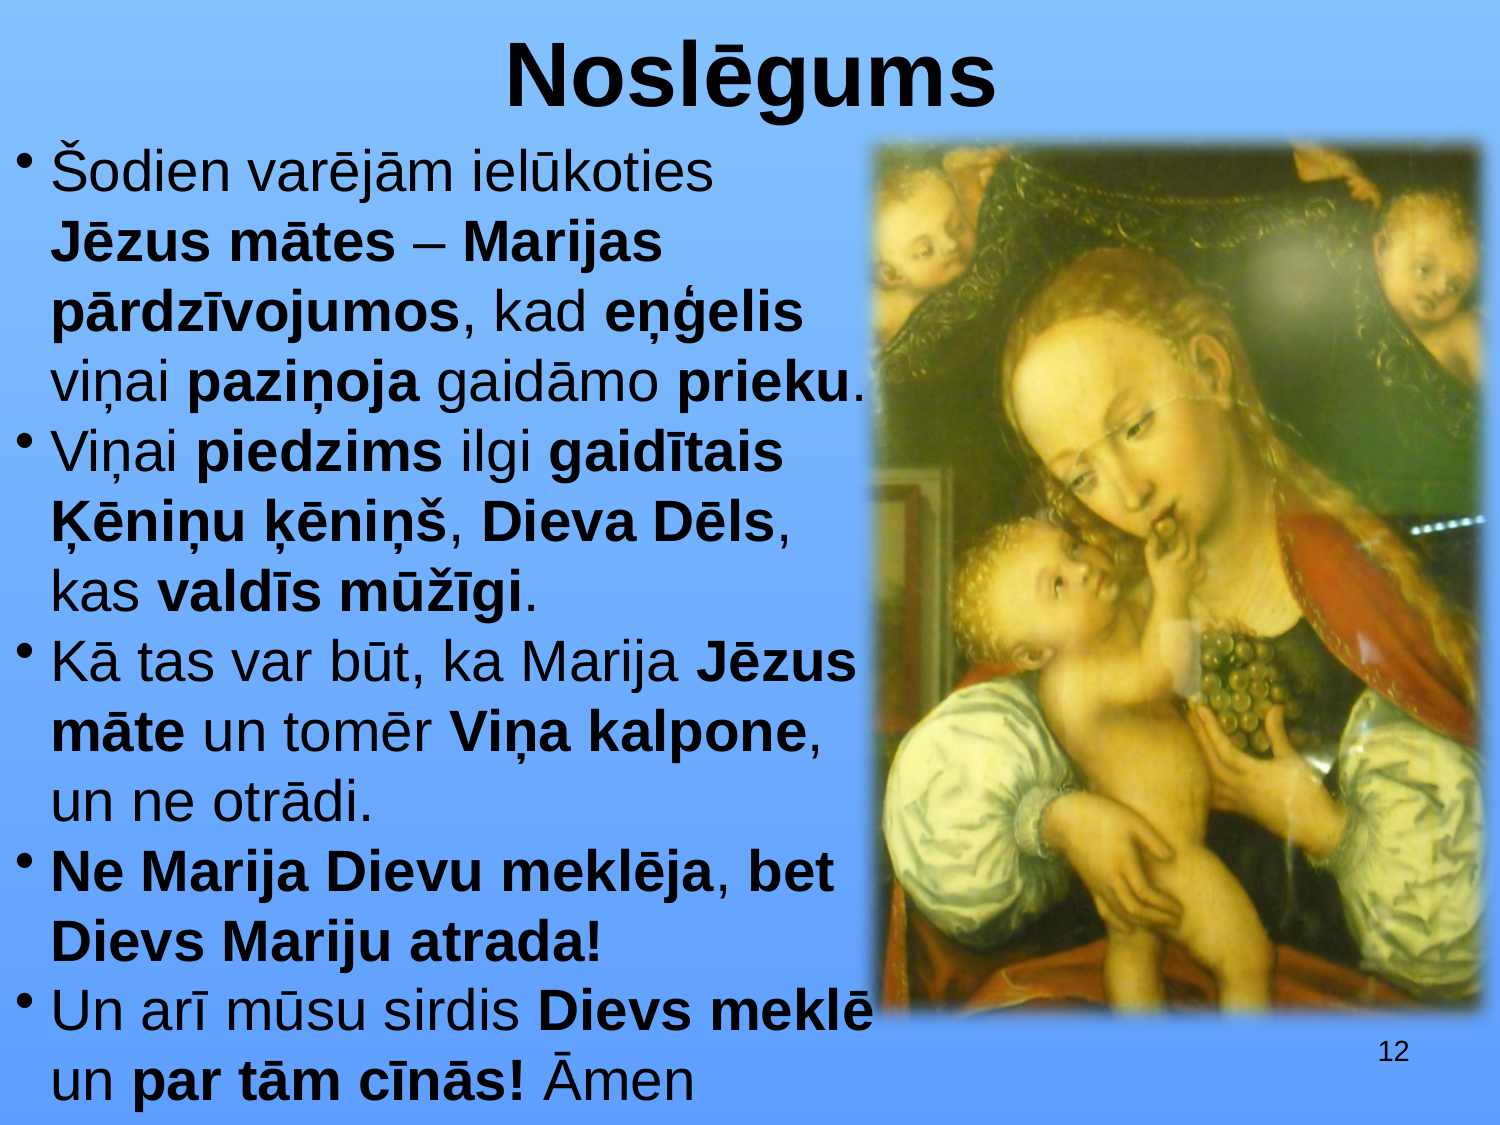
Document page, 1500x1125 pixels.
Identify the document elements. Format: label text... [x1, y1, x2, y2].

text_box Šodien varējām ielūkoties Jēzus mātes – Marijas pārdzīvojumos, kad eņģelis viņai paziņoja gaidāmo prieku. Viņai piedzims ilgi gaidītais Ķēniņu ķēniņš, Dieva Dēls, kas valdīs mūžīgi. Kā tas var būt, ka Marija Jēzus māte un tomēr Viņa kalpone, un ne otrādi. Ne Marija Dievu meklēja, bet Dievs Mariju atrada! Un arī mūsu sirdis Dievs meklē un par tām cīnās! Āmen [0, 125, 892, 1120]
picture [855, 125, 1500, 1030]
title Noslēgums [76, 0, 1428, 125]
slide_number 12 [1074, 1038, 1426, 1103]
